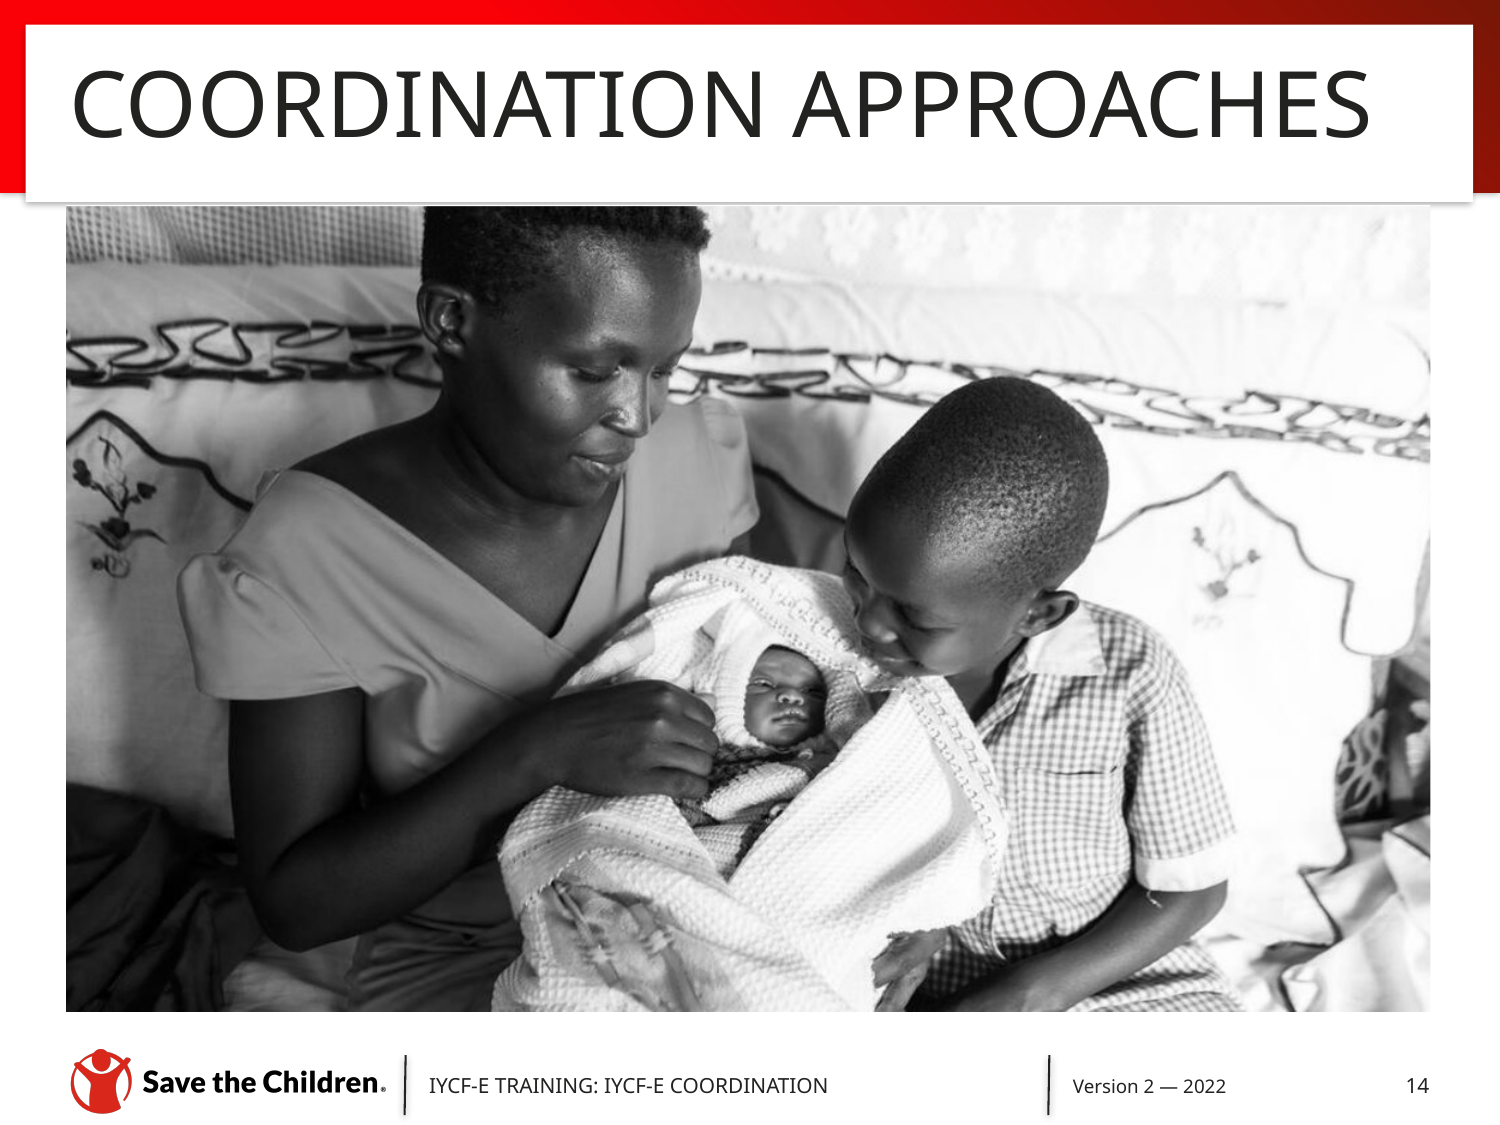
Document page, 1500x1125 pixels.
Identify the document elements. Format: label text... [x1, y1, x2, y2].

picture [59, 1037, 400, 1125]
picture [66, 205, 1431, 1012]
footer IYCF-E TRAINING: IYCF-E COORDINATION [414, 1056, 1042, 1117]
slide_number Version 2 — 2022 [1057, 1056, 1318, 1117]
title COORDINATION APPROACHES [69, 62, 1429, 284]
slide_number 14 [1318, 1056, 1445, 1117]
